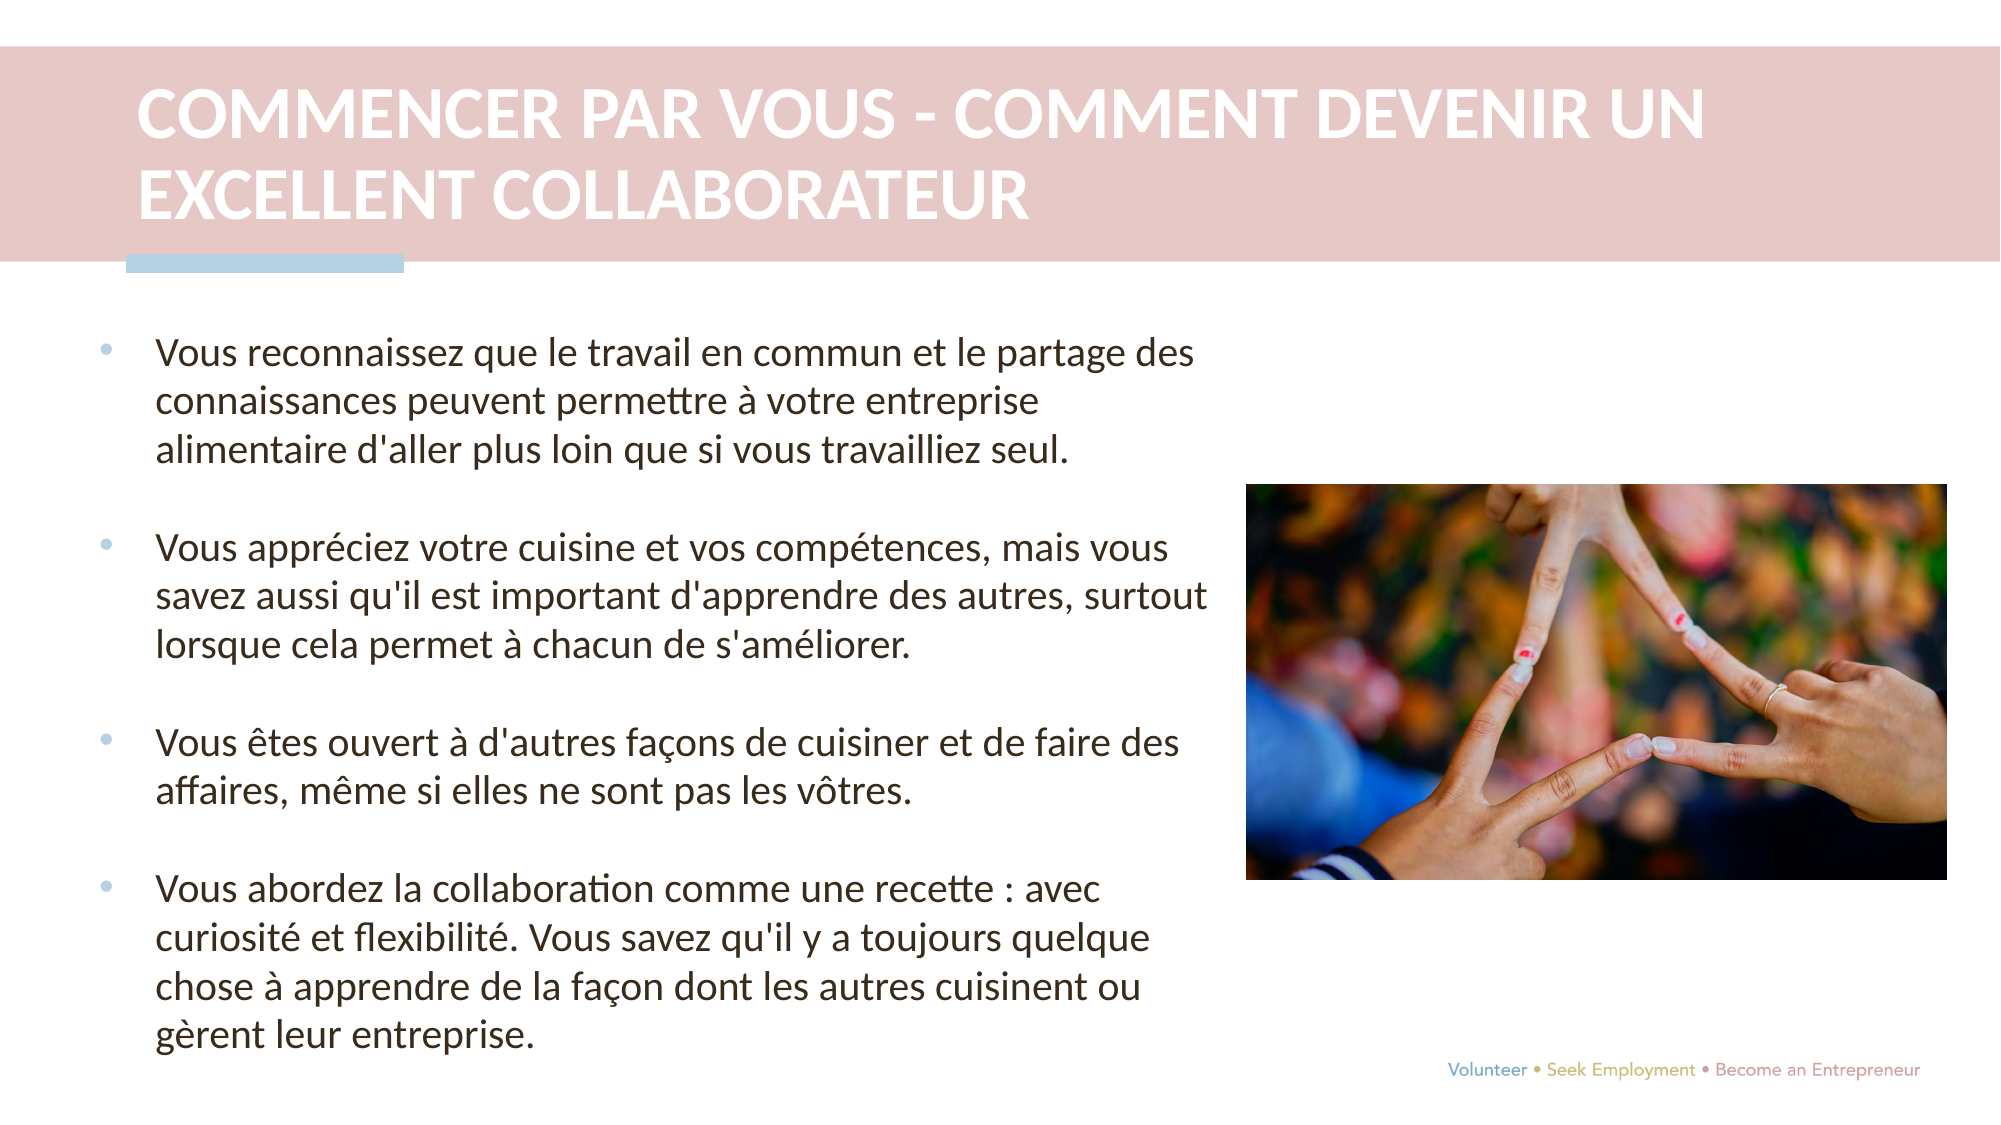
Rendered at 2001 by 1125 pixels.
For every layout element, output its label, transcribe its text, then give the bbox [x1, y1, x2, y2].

list COMMENCER PAR VOUS - COMMENT DEVENIR UN EXCELLENT COLLABORATEUR [123, 62, 1974, 247]
picture [1418, 1046, 1971, 1103]
list Vous reconnaissez que le travail en commun et le partage des connaissances peuvent permettre à votre entreprise alimentaire d'aller plus loin que si vous travailliez seul. Vous appréciez votre cuisine et vos compétences, mais vous savez aussi qu'il est important d'apprendre des autres, surtout lorsque cela permet à chacun de s'améliorer. Vous êtes ouvert à d'autres façons de cuisiner et de faire des affaires, même si elles ne sont pas les vôtres. Vous abordez la collaboration comme une recette : avec curiosité et flexibilité. Vous savez qu'il y a toujours quelque chose à apprendre de la façon dont les autres cuisinent ou gèrent leur entreprise. [84, 318, 1235, 1085]
picture [1245, 484, 1947, 880]
